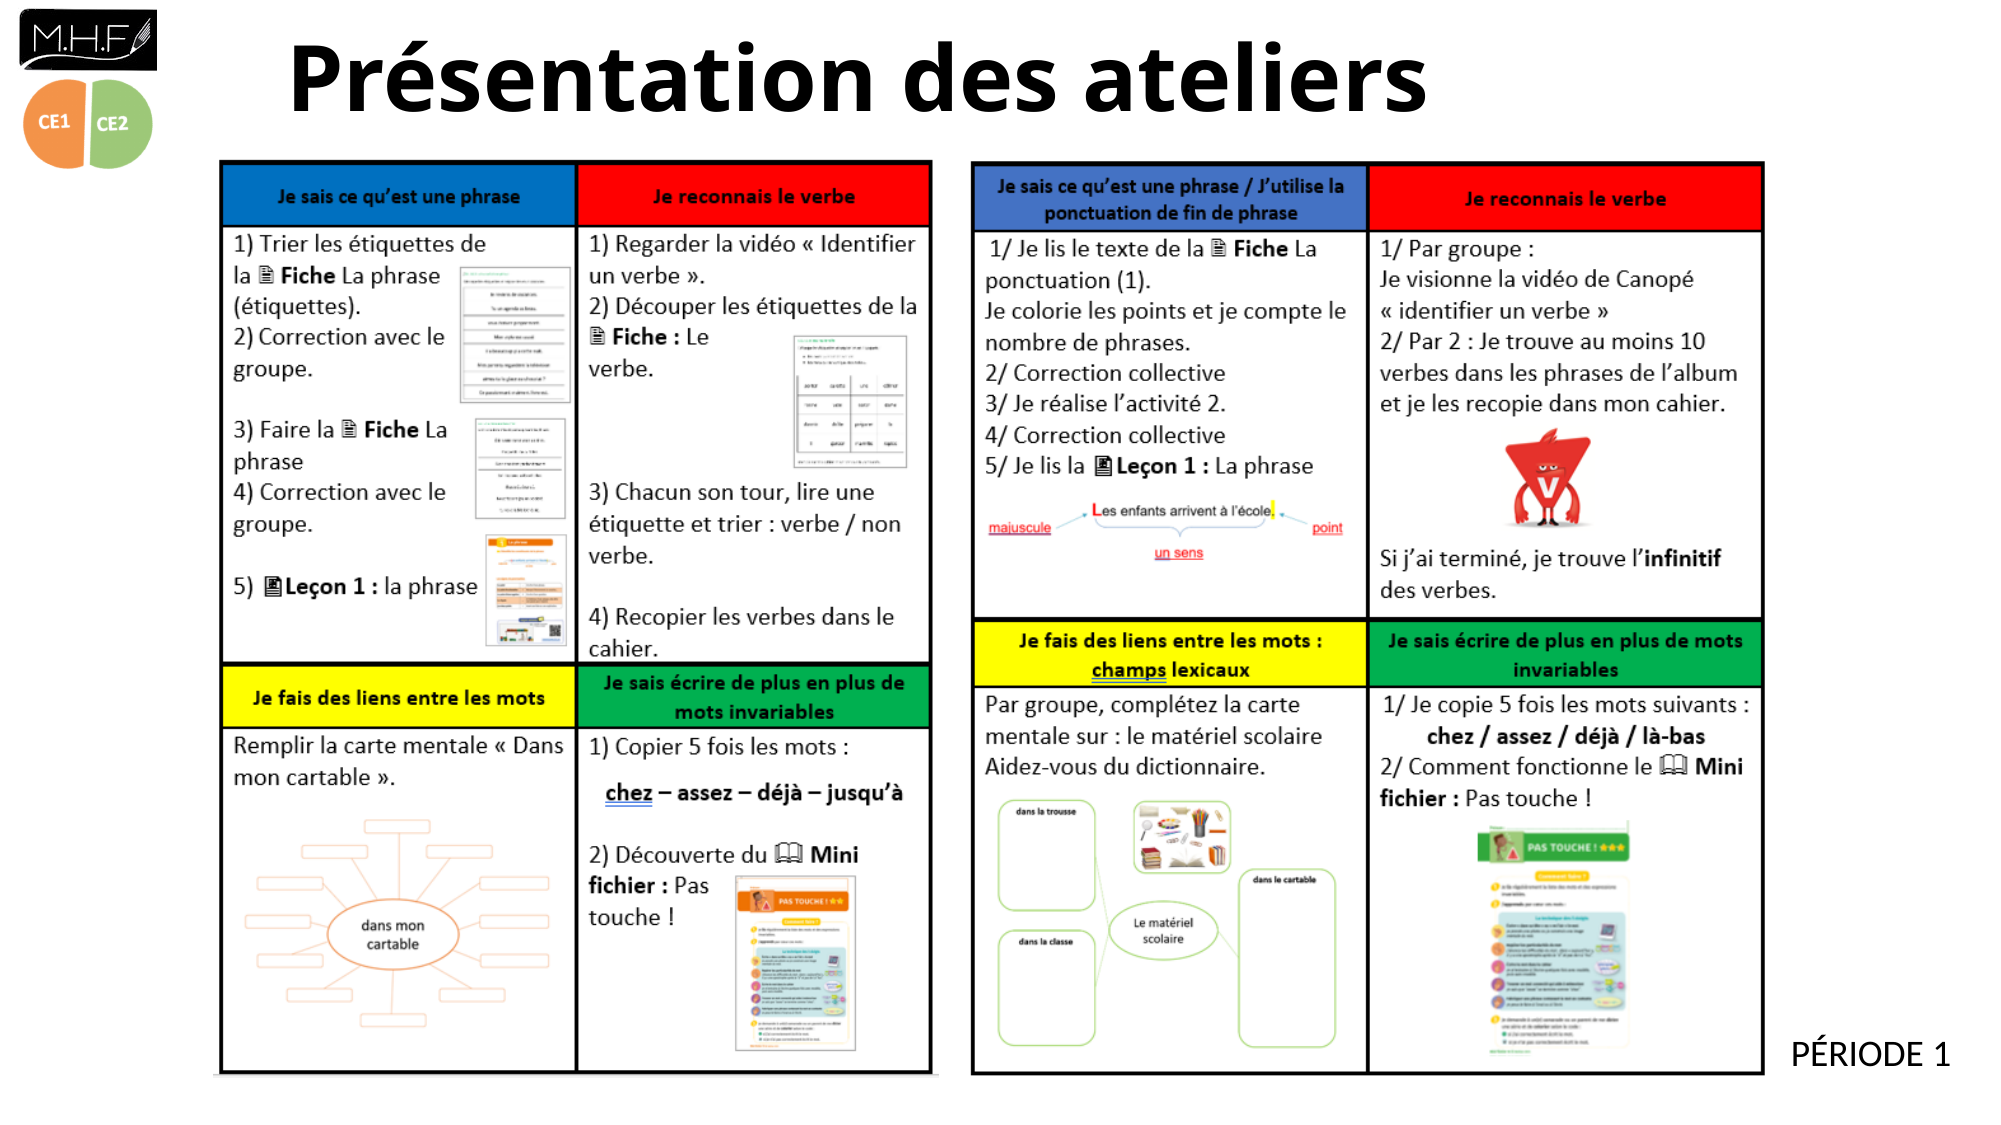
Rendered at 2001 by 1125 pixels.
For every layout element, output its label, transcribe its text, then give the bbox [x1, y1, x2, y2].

picture [1, 7, 177, 207]
picture [966, 155, 1770, 1078]
title Présentation des ateliers [271, 7, 1818, 156]
text_box PÉRIODE 1 [1362, 1021, 1967, 1082]
picture [213, 155, 939, 1078]
